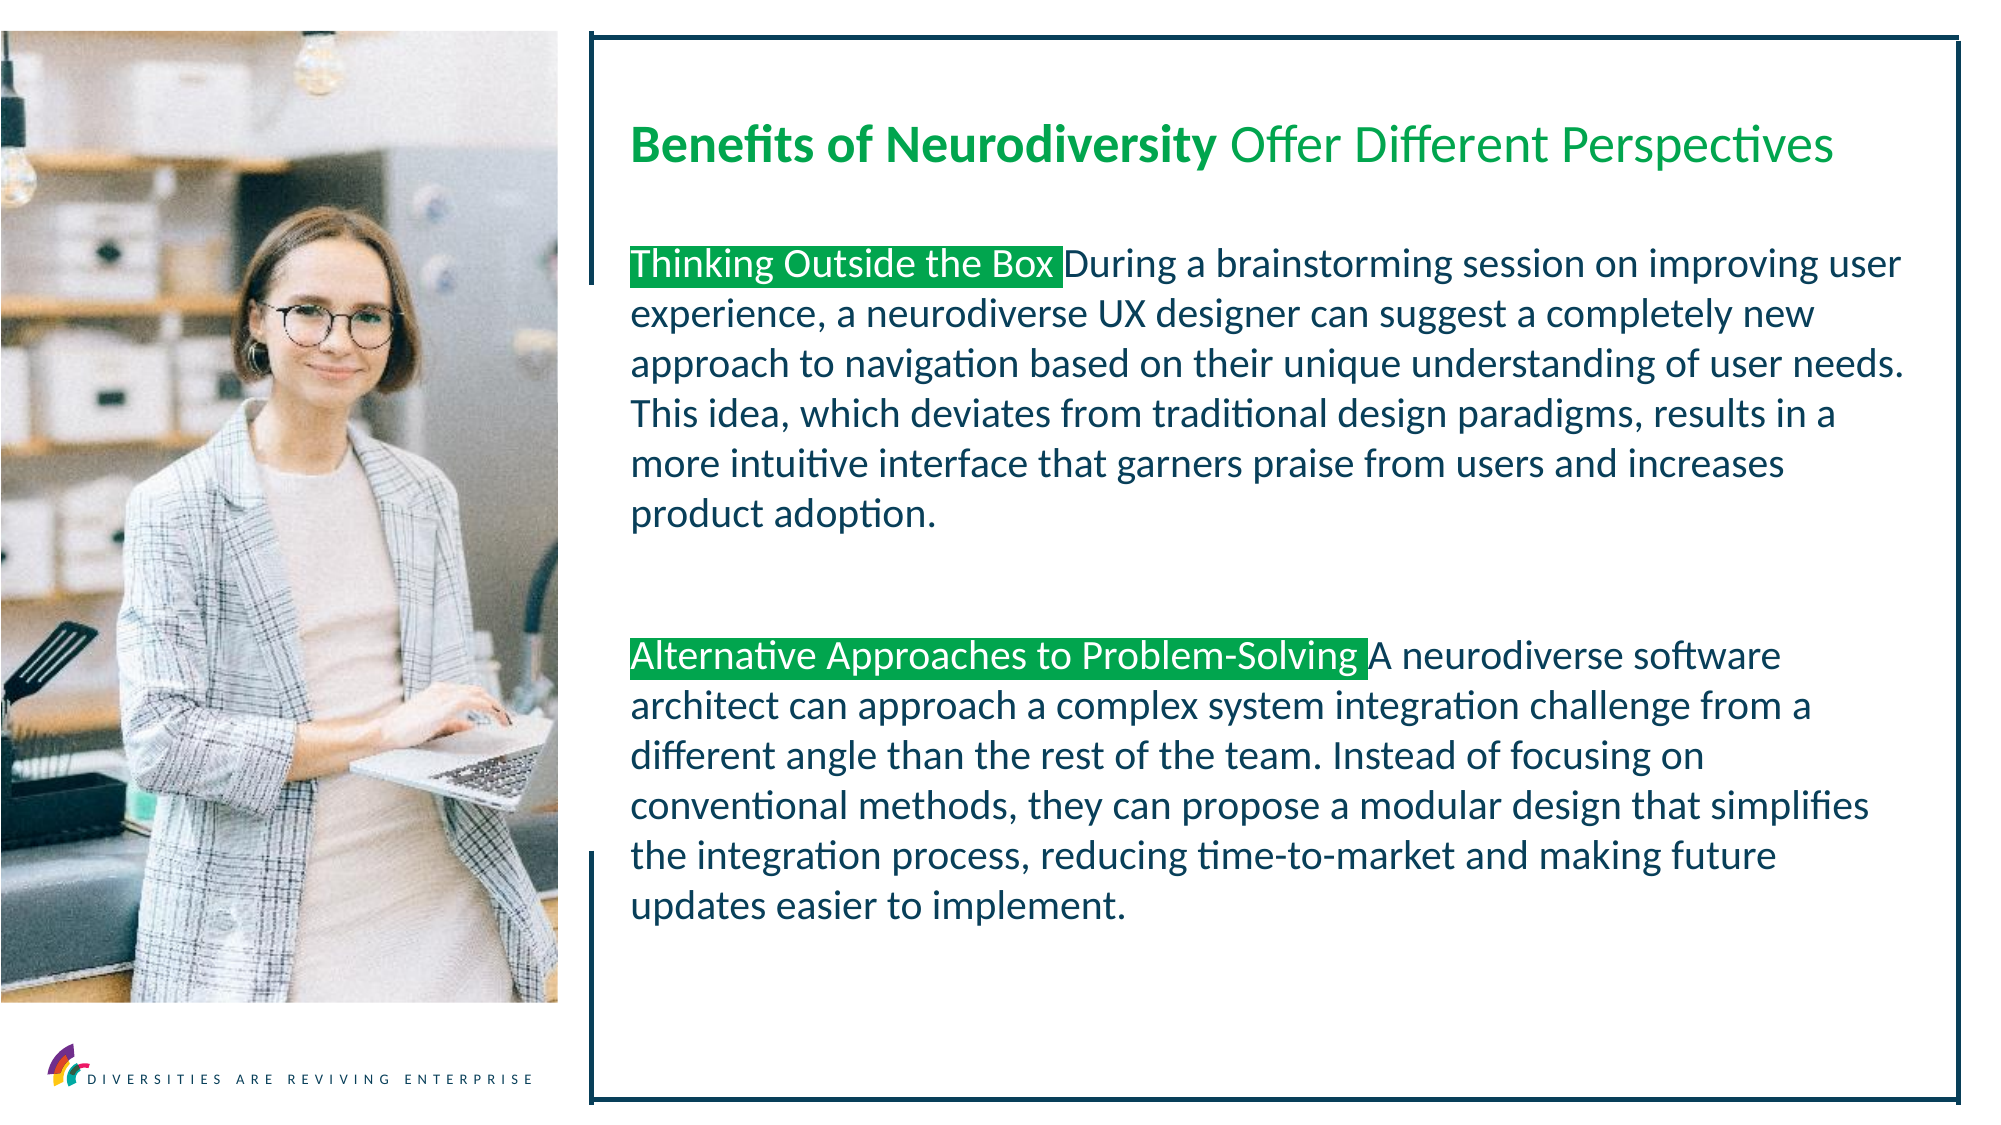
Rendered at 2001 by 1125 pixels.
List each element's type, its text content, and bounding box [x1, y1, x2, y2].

list Thinking Outside the Box During a brainstorming session on improving user experience, a neurodiverse UX designer can suggest a completely new approach to navigation based on their unique understanding of user needs. This idea, which deviates from traditional design paradigms, results in a more intuitive interface that garners praise from users and increases product adoption. Alternative Approaches to Problem-Solving A neurodiverse software architect can approach a complex system integration challenge from a different angle than the rest of the team. Instead of focusing on conventional methods, they can propose a modular design that simplifies the integration process, reducing time-to-market and making future updates easier to implement. [615, 228, 1928, 393]
text_box Benefits of Neurodiversity Offer Different Perspectives [615, 101, 1958, 157]
picture [1, 30, 558, 1003]
